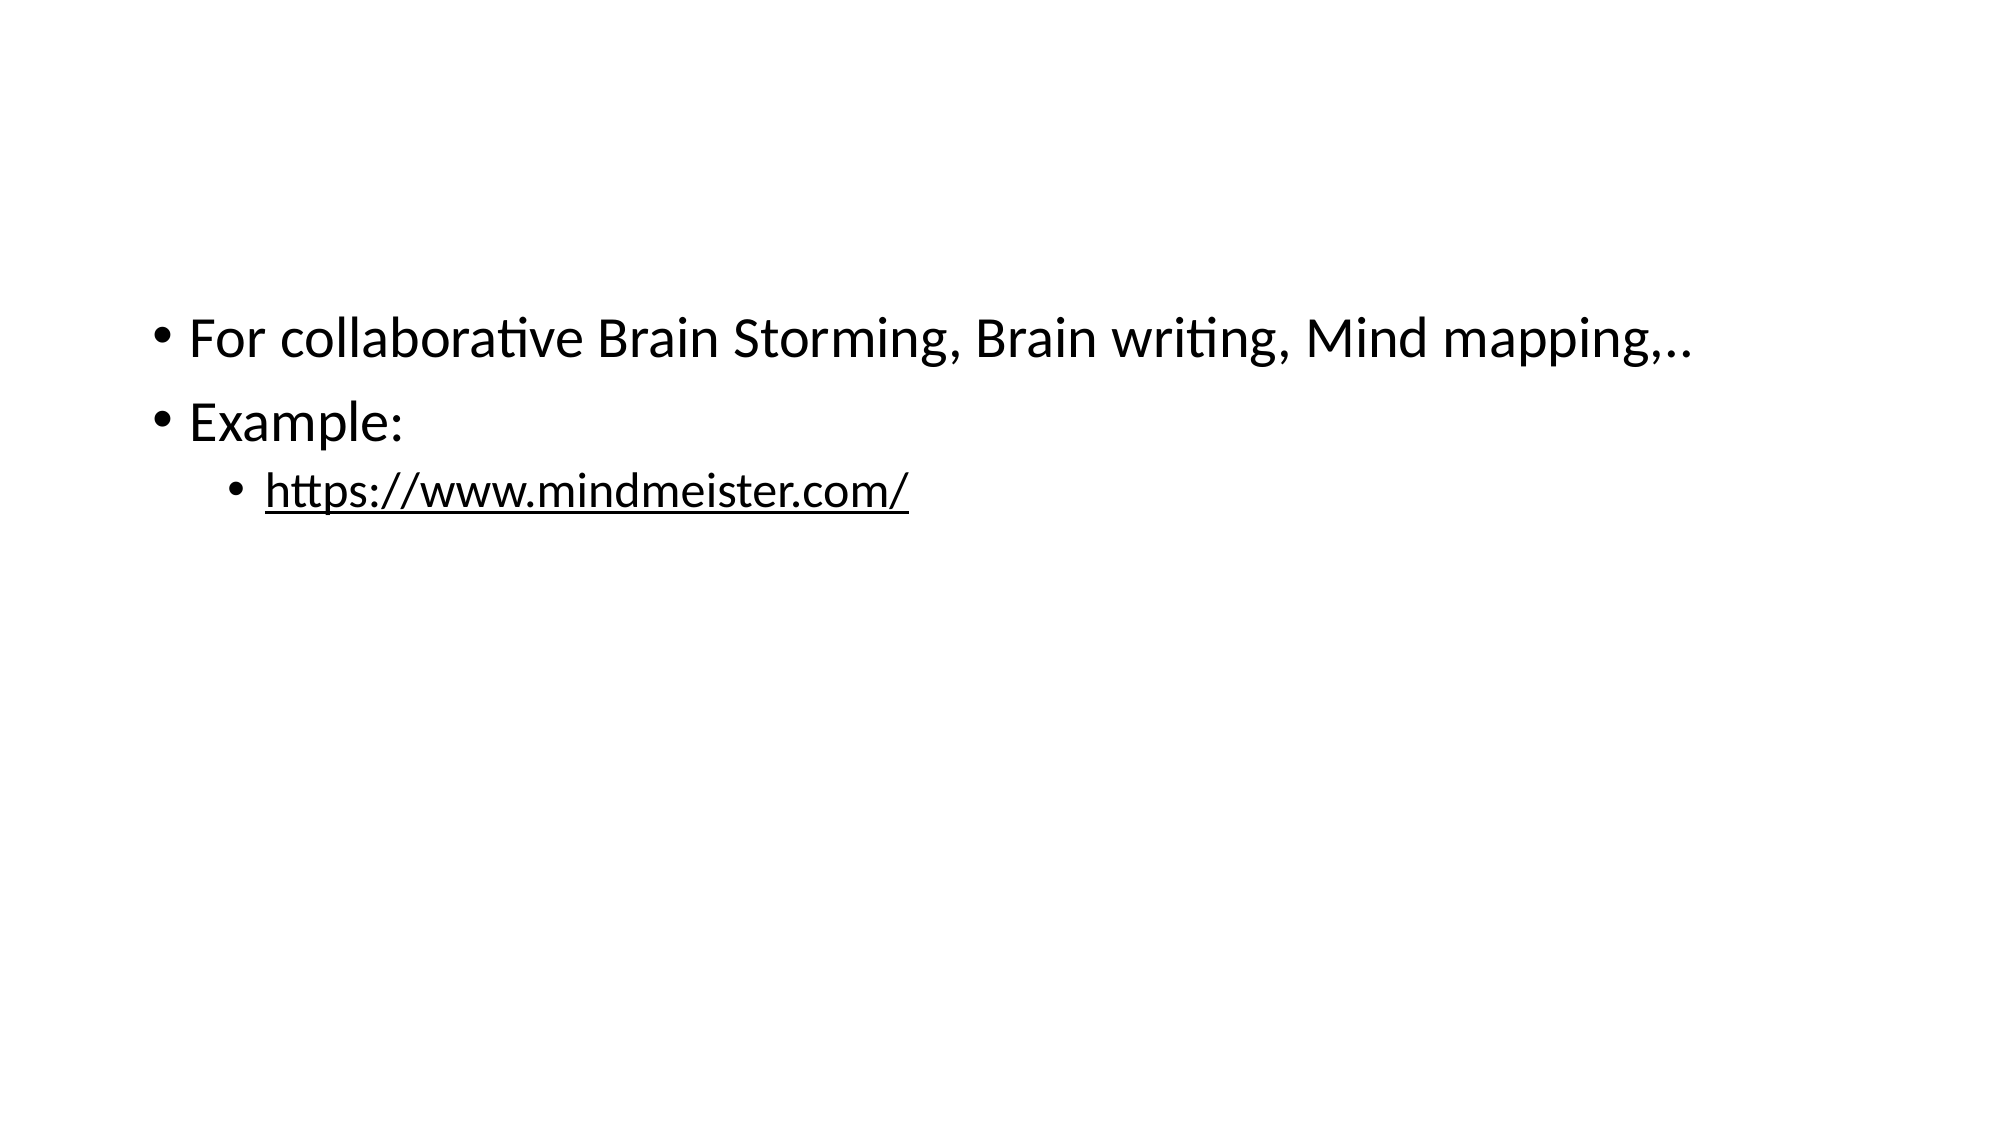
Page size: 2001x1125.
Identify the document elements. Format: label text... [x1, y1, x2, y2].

list For collaborative Brain Storming, Brain writing, Mind mapping,.. Example: https://www.mindmeister.com/ [137, 299, 1863, 1014]
